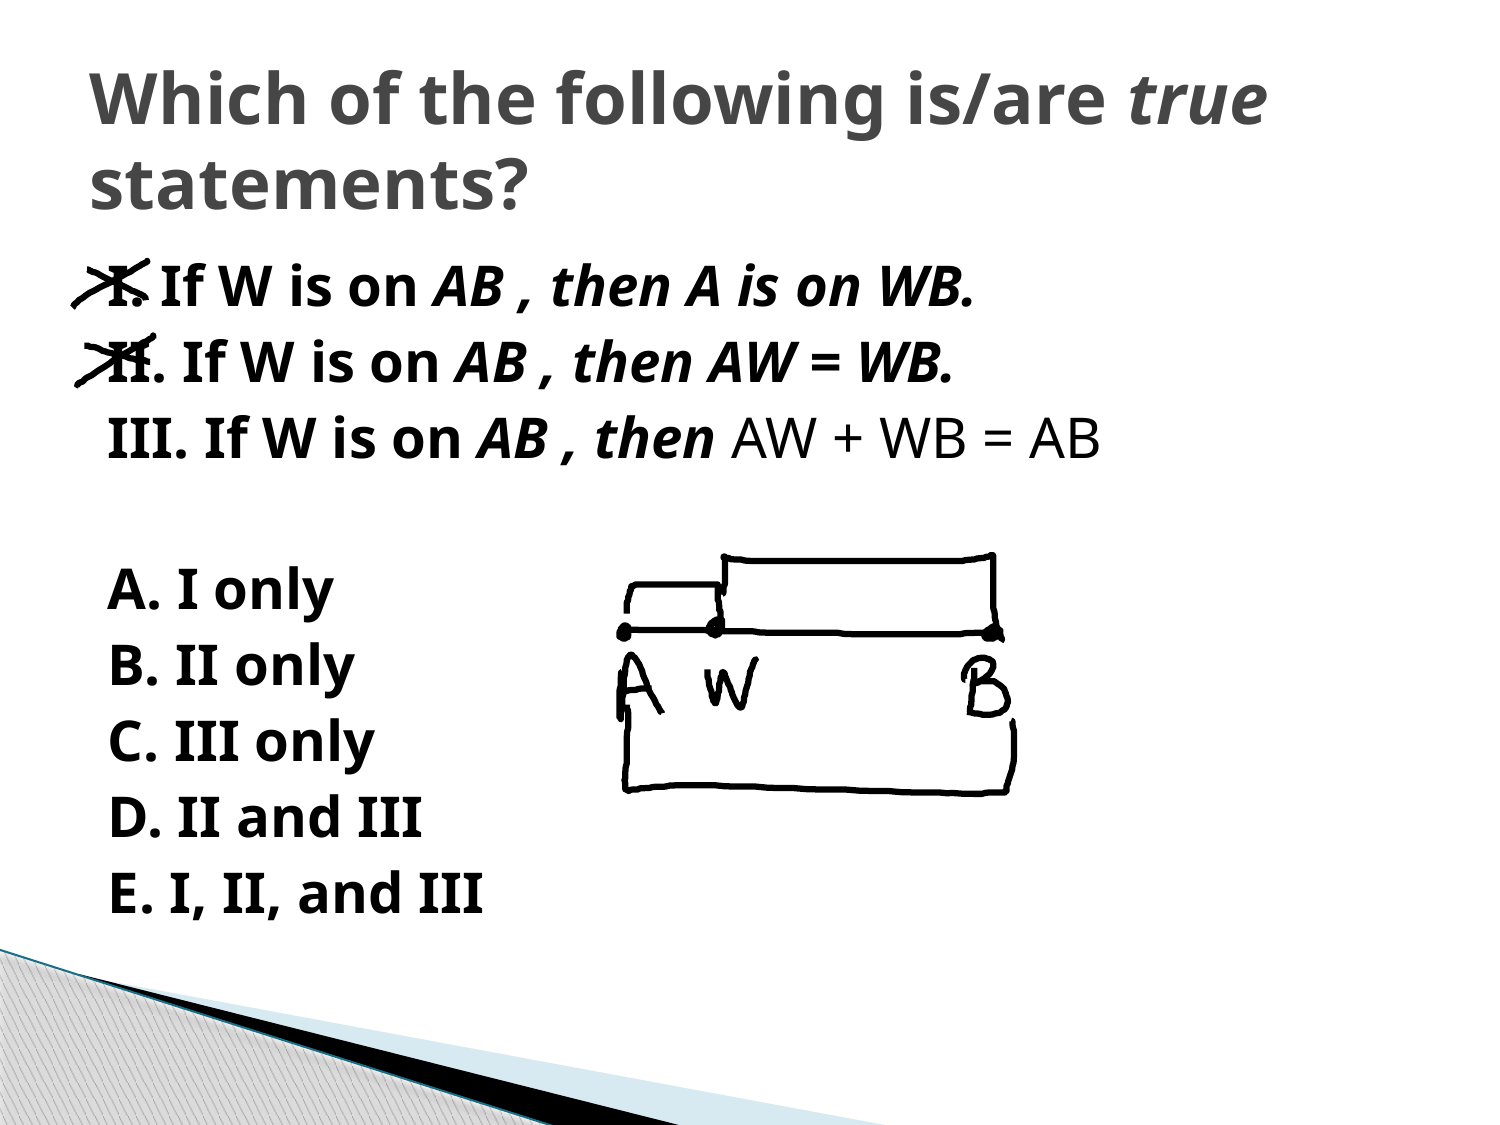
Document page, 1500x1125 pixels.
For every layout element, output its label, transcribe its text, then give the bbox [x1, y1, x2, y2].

title Which of the following is/are true statements? [75, 45, 1425, 233]
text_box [72, 260, 1015, 795]
list I. If W is on AB , then A is on WB. II. If W is on AB , then AW = WB. III. If W is on AB , then AW + WB = AB A. I only B. II only C. III only D. II and III E. I, II, and III [75, 243, 1425, 986]
